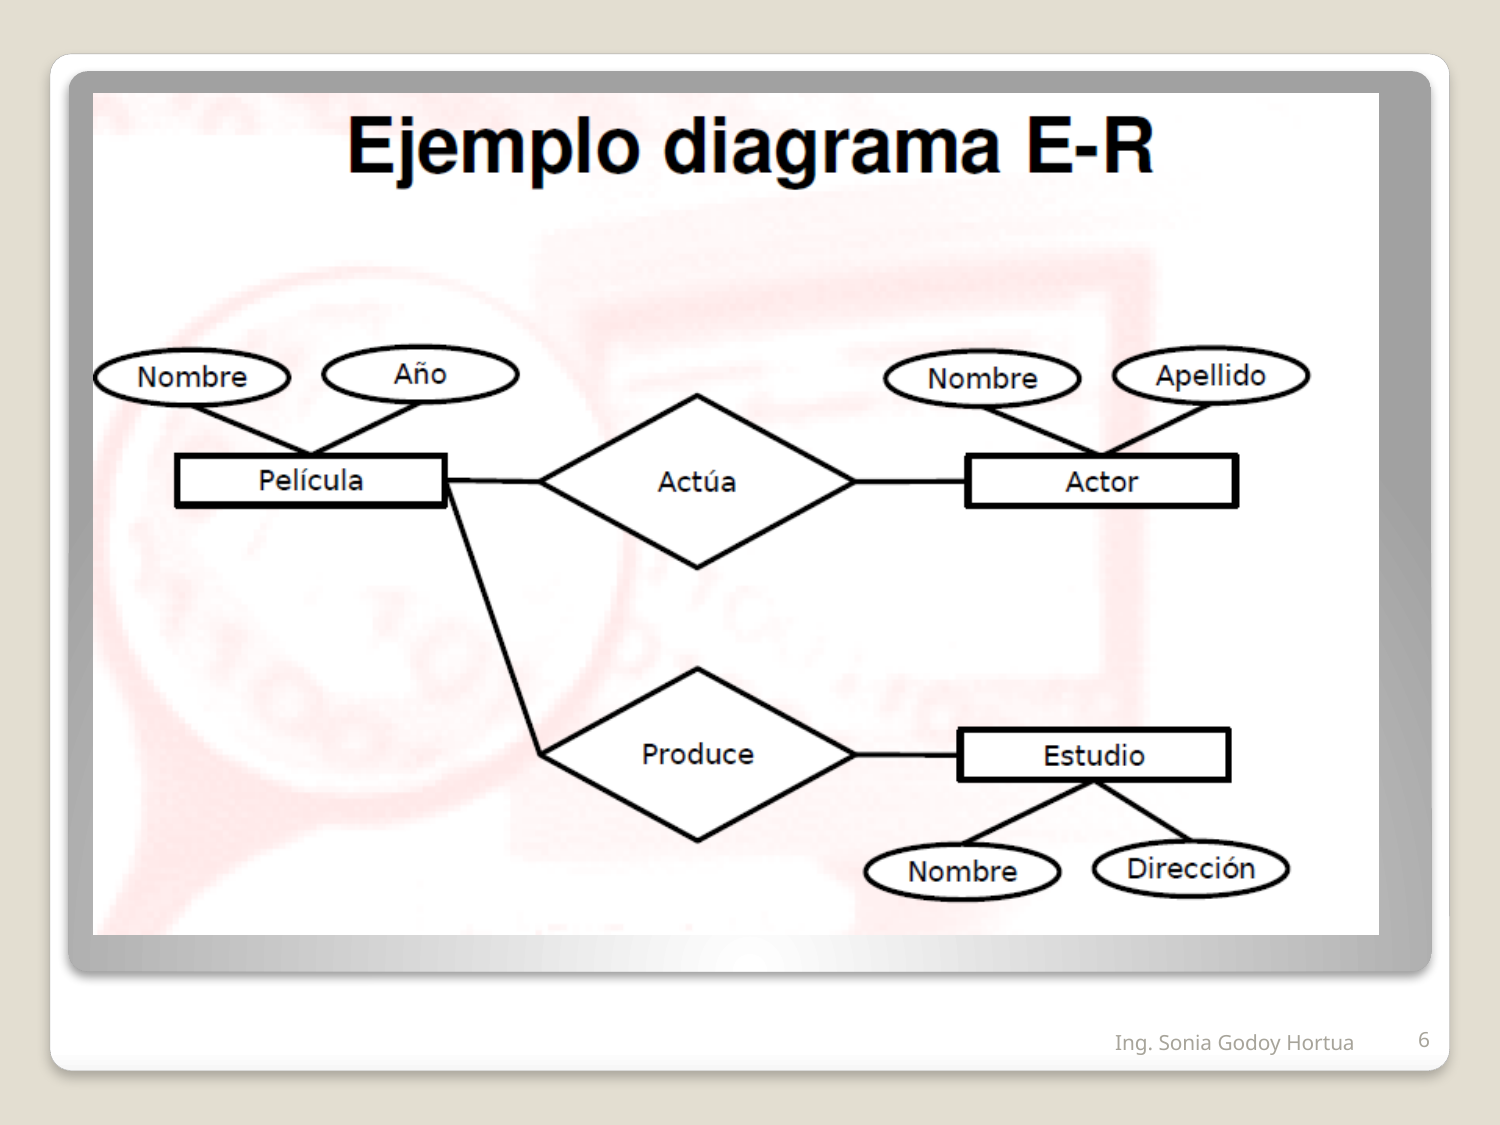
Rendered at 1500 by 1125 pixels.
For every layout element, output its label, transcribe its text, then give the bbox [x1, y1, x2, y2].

slide_number 6 [1369, 1002, 1445, 1063]
footer Ing. Sonia Godoy Hortua [994, 1002, 1369, 1063]
picture [93, 93, 1379, 935]
